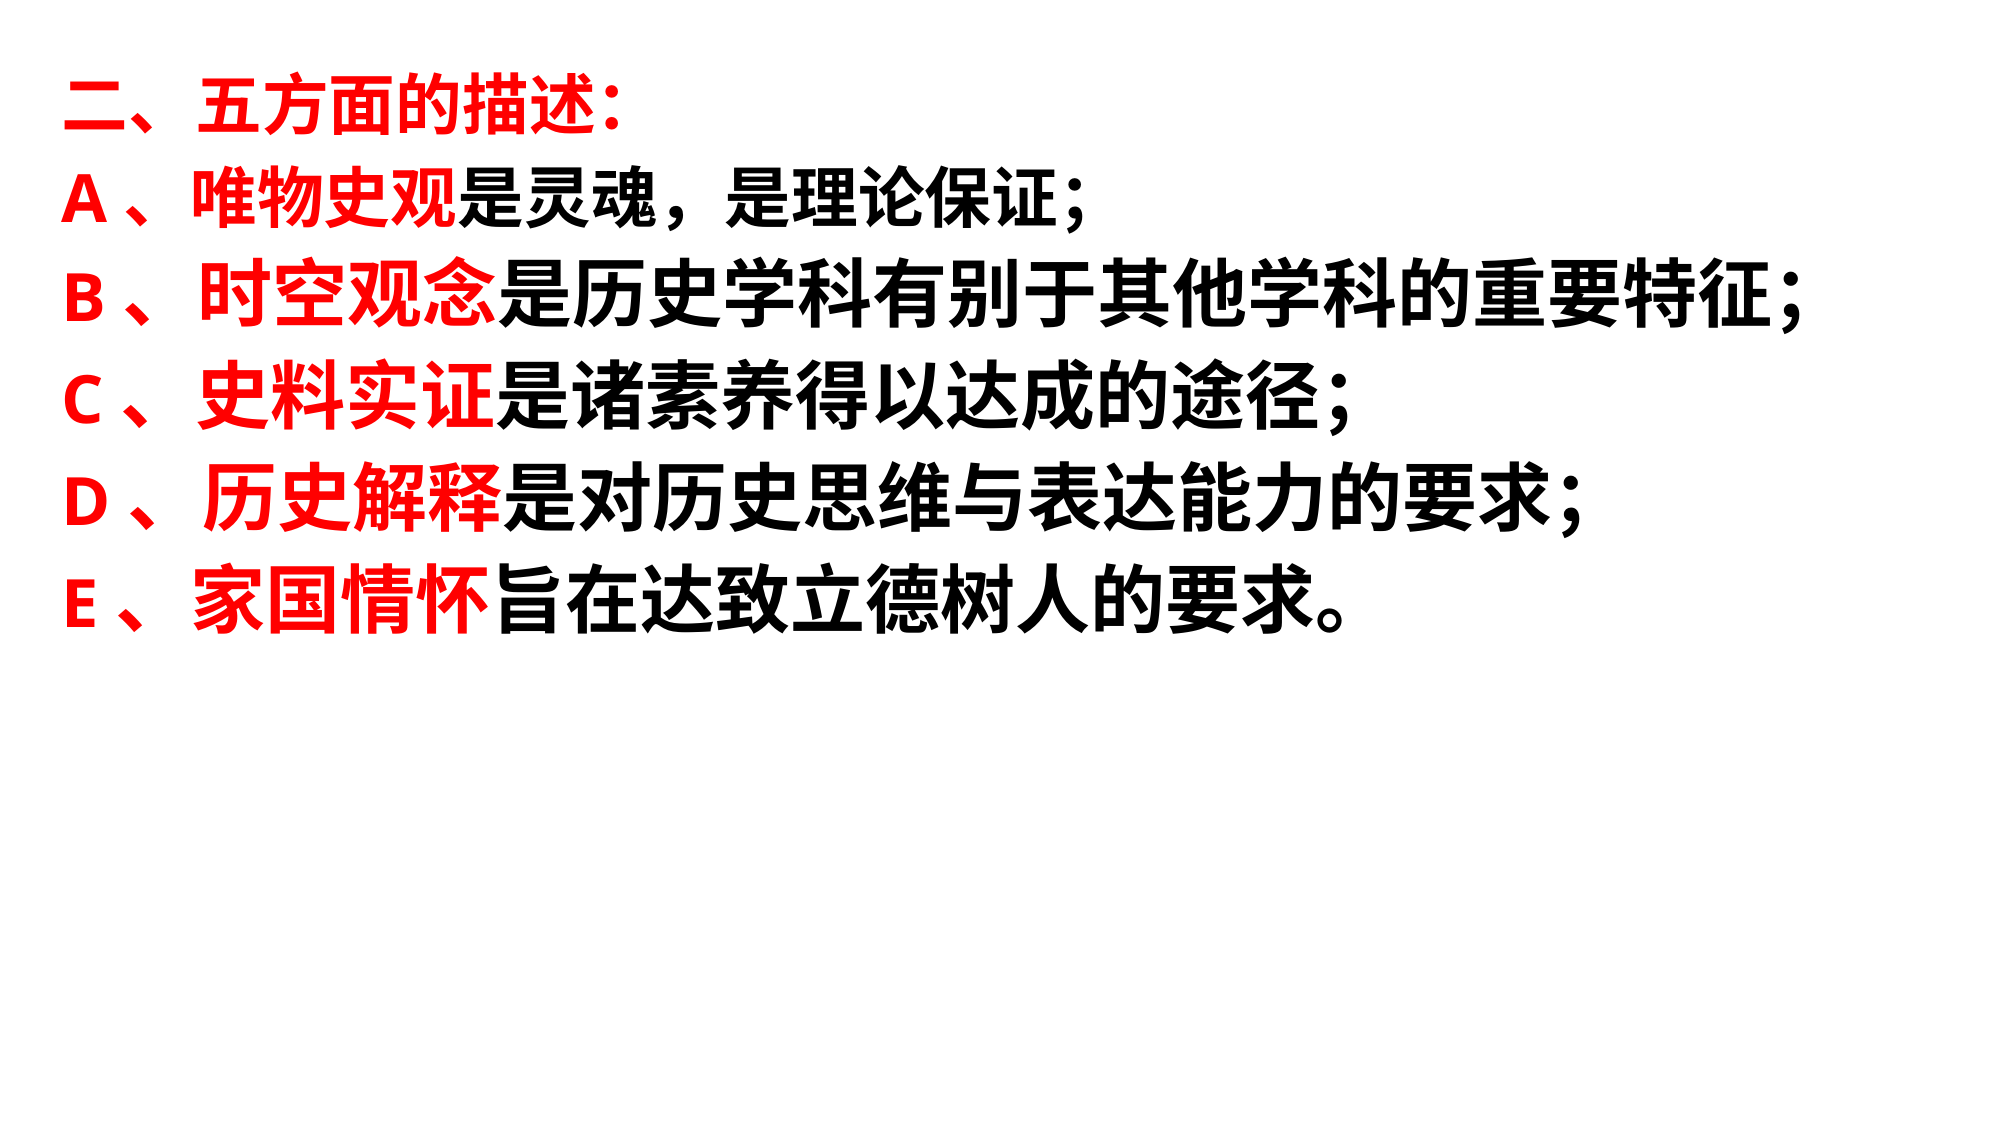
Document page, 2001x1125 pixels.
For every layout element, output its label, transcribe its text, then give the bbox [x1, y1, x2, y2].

list 二、五方面的描述： A、唯物史观是灵魂，是理论保证； B、时空观念是历史学科有别于其他学科的重要特征； C、史料实证是诸素养得以达成的途径； D、历史解释是对历史思维与表达能力的要求； E、家国情怀旨在达致立德树人的要求。 [46, 64, 1943, 1014]
